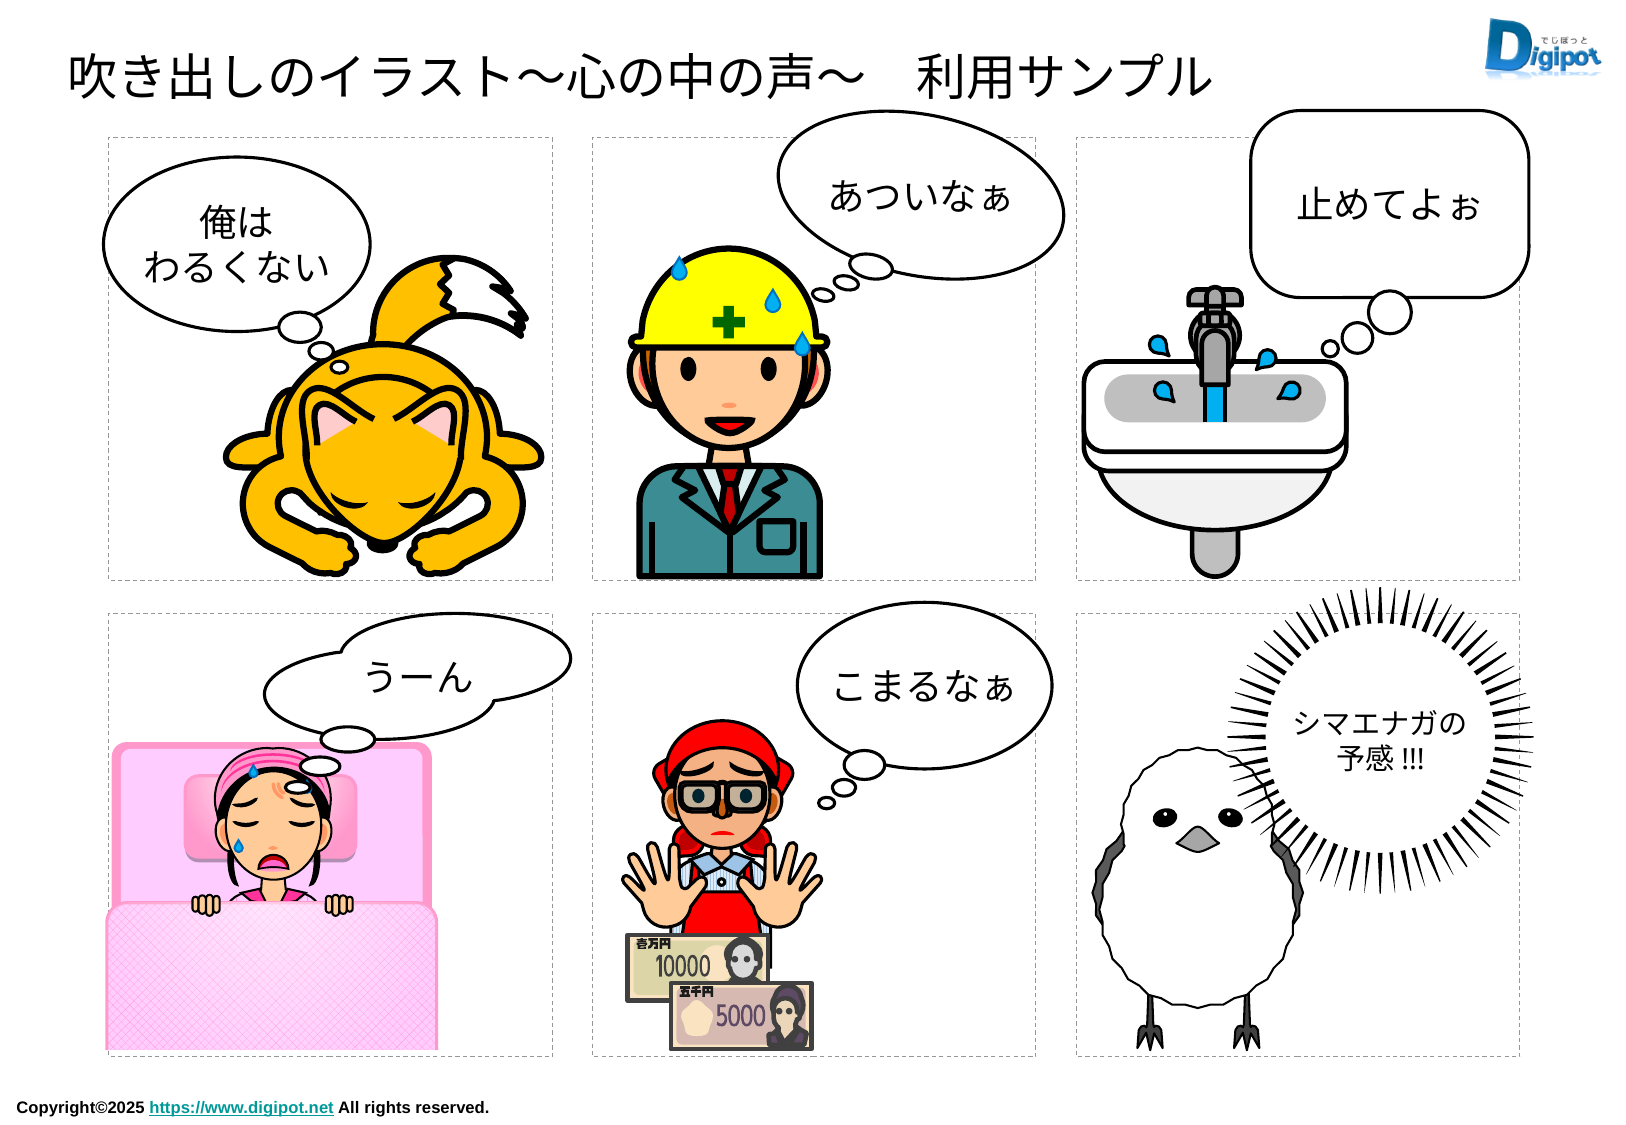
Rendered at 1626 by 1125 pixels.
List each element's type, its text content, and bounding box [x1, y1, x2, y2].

picture [1485, 18, 1602, 82]
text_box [103, 156, 371, 374]
text_box 吹き出しのイラスト～心の中の声～ 利用サンプル [52, 38, 1230, 113]
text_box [777, 110, 1065, 302]
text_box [1092, 747, 1304, 1051]
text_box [630, 248, 828, 577]
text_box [1083, 286, 1347, 577]
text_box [624, 720, 820, 1050]
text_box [225, 250, 542, 575]
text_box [797, 602, 1053, 810]
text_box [106, 743, 437, 1051]
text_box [1250, 110, 1530, 358]
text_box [1227, 586, 1534, 894]
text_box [264, 613, 571, 794]
